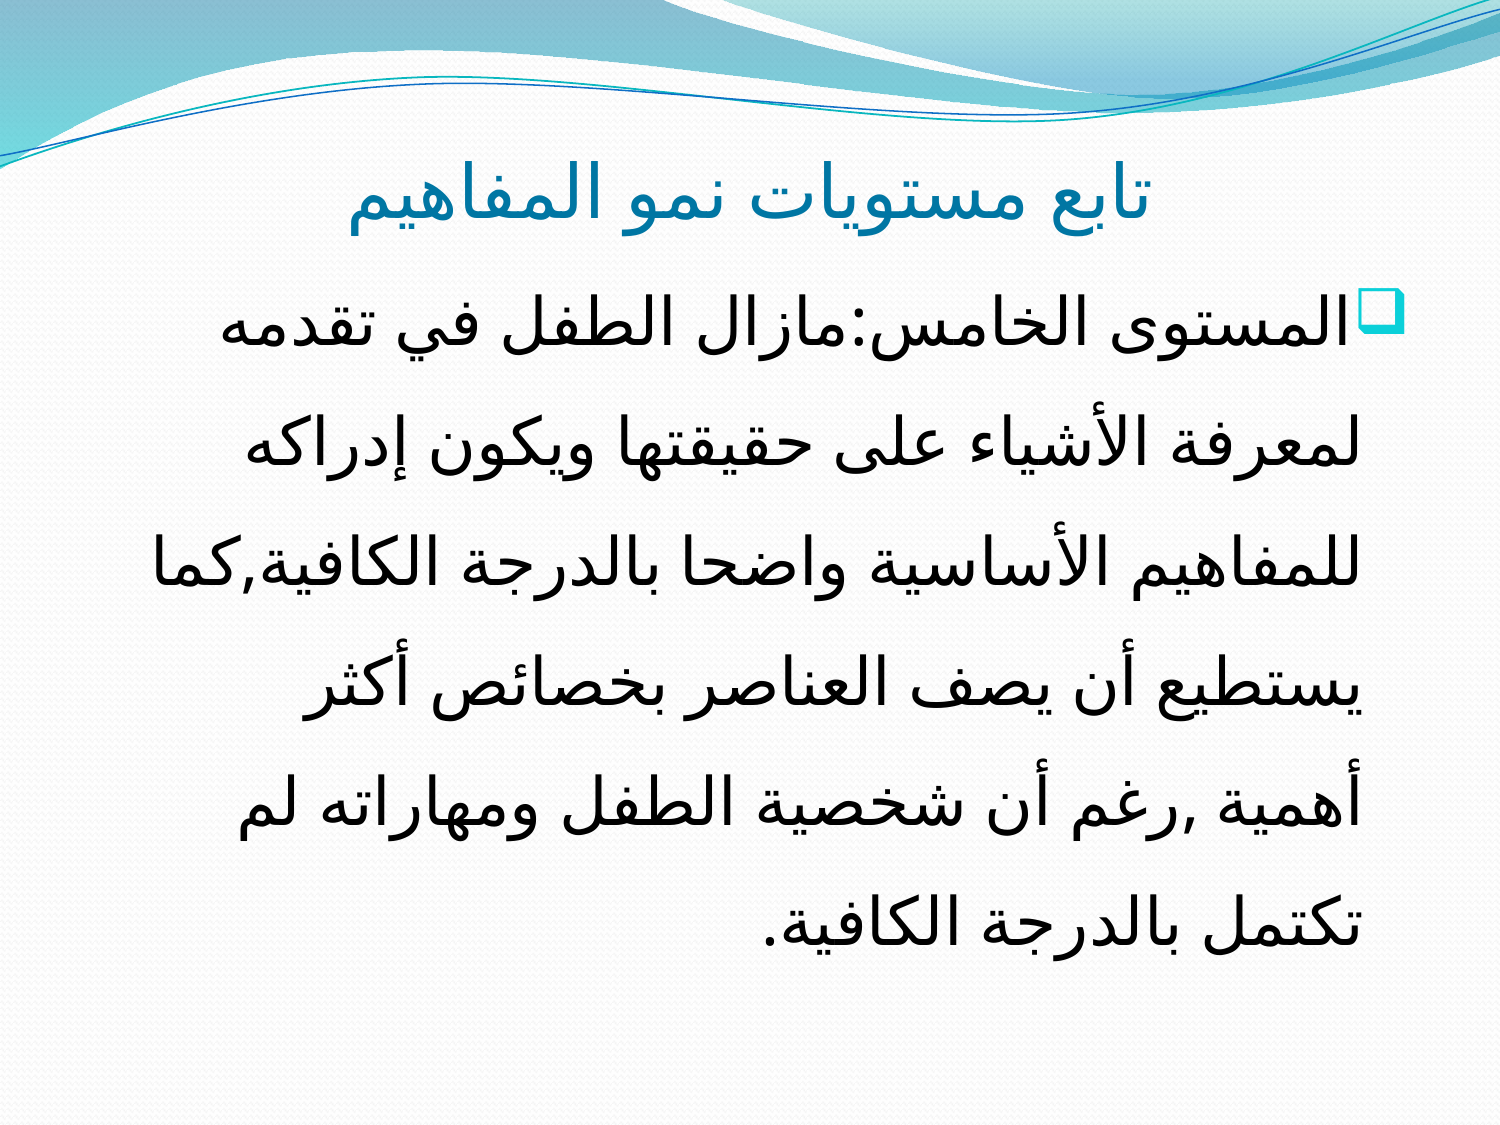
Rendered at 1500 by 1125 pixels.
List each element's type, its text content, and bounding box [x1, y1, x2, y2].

title تابع مستويات نمو المفاهيم [75, 115, 1425, 231]
list المستوى الخامس:مازال الطفل في تقدمه لمعرفة الأشياء على حقيقتها ويكون إدراكه للمفاهيم الأساسية واضحا بالدرجة الكافية,كما يستطيع أن يصف العناصر بخصائص أكثر أهمية ,رغم أن شخصية الطفل ومهاراته لم تكتمل بالدرجة الكافية. [75, 231, 1425, 1059]
